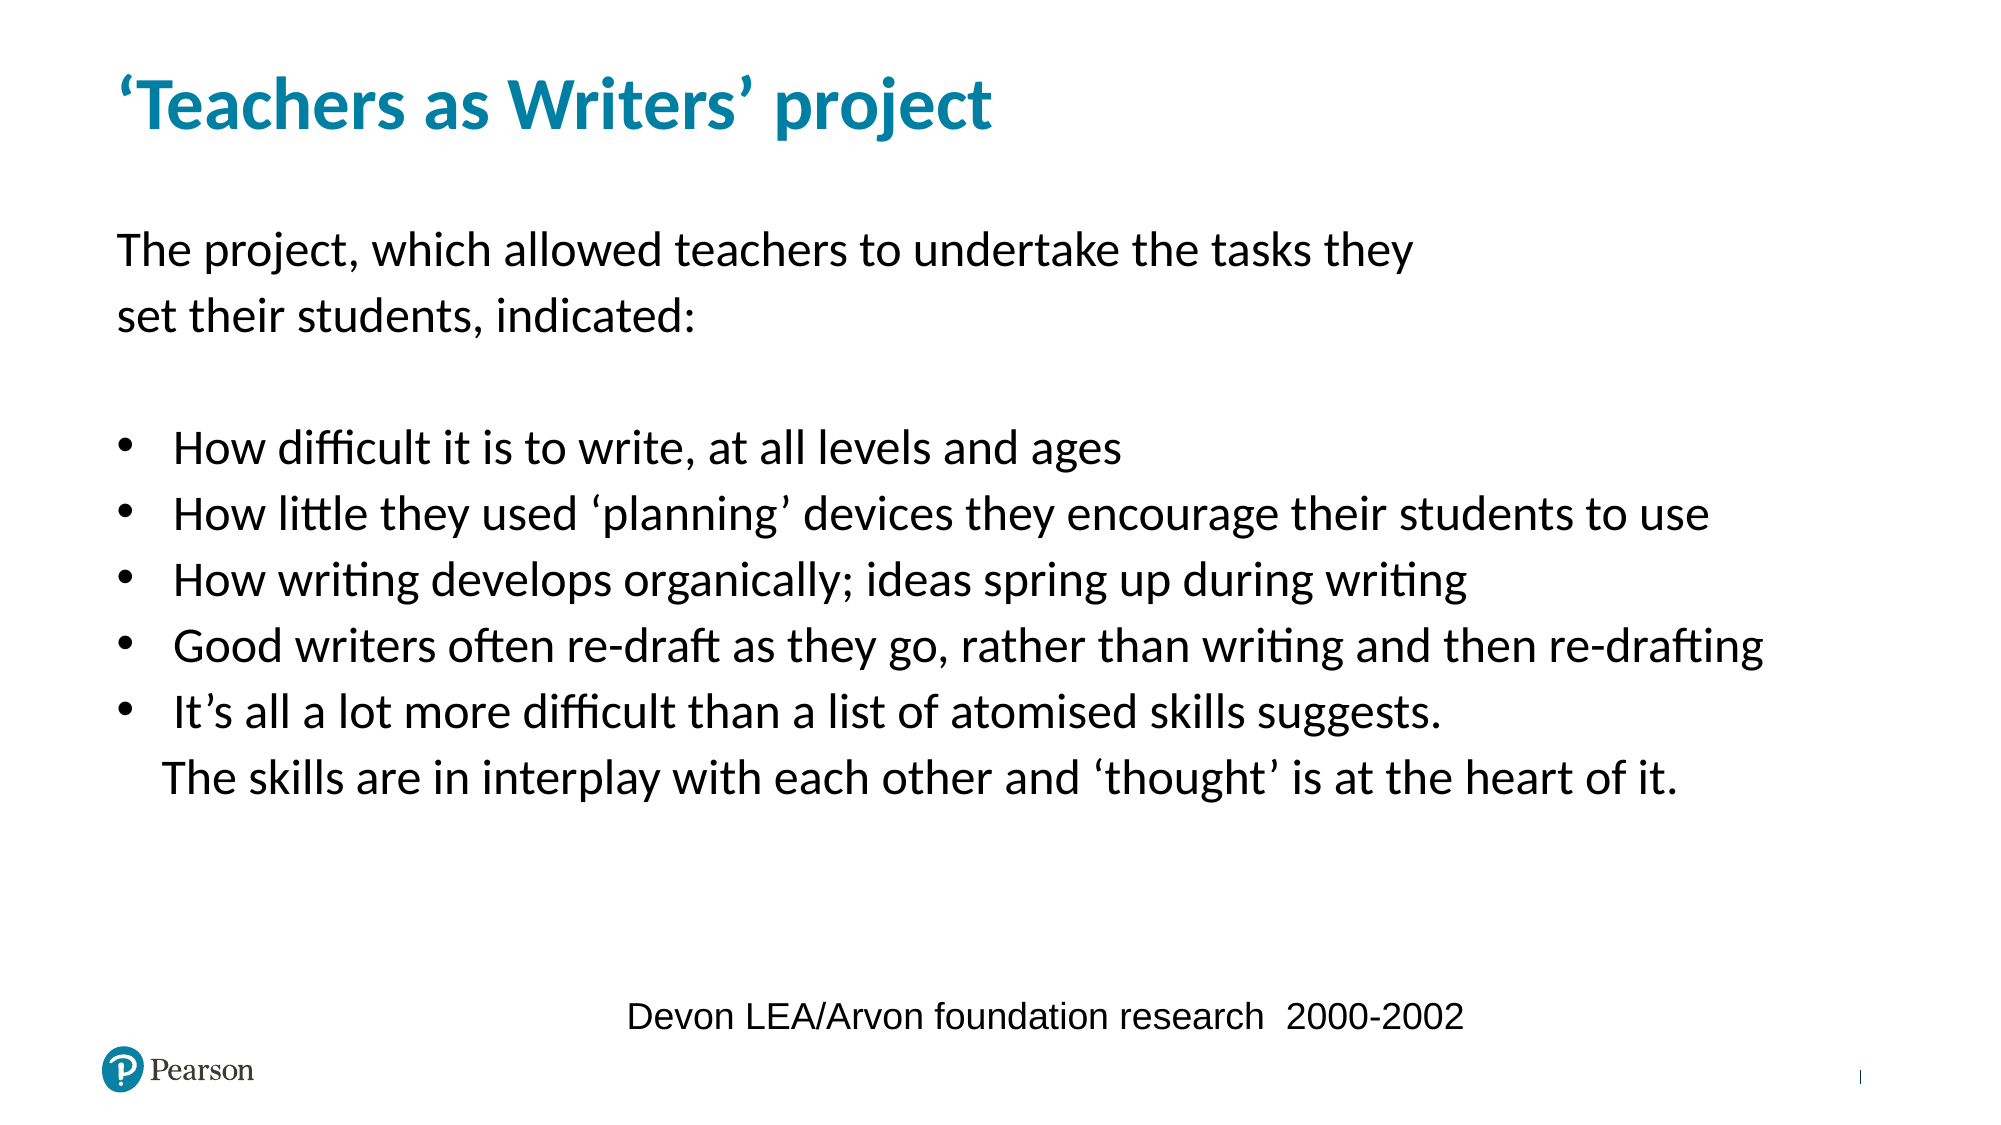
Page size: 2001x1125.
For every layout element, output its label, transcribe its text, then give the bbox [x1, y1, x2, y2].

title ‘Teachers as Writers’ project [116, 61, 1876, 210]
list The project, which allowed teachers to undertake the tasks they set their students, indicated: How difficult it is to write, at all levels and ages How little they used ‘planning’ devices they encourage their students to use How writing develops organically; ideas spring up during writing Good writers often re-draft as they go, rather than writing and then re-drafting It’s all a lot more difficult than a list of atomised skills suggests. The skills are in interplay with each other and ‘thought’ is at the heart of it. [116, 210, 1876, 924]
text_box Devon LEA/Arvon foundation research 2000-2002 [611, 985, 1480, 1045]
